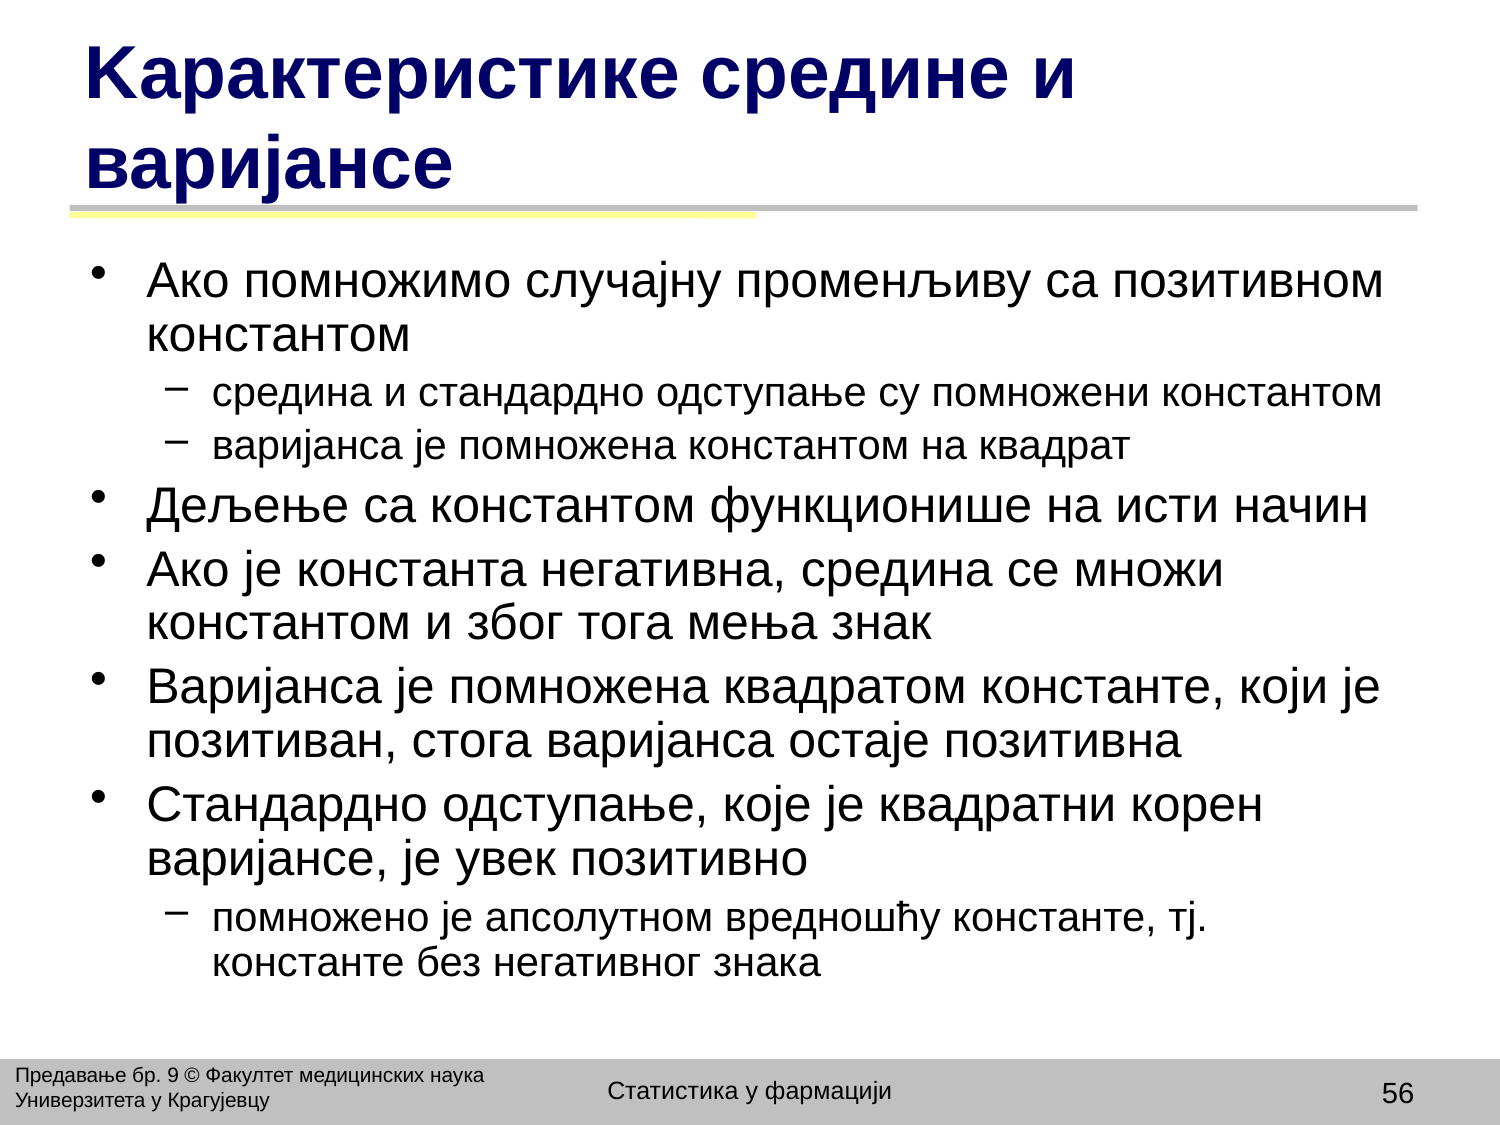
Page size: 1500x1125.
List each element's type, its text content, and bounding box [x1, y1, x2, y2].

footer Статистика у фармацији [512, 1066, 988, 1125]
slide_number 56 [1079, 1066, 1430, 1125]
list Aко помножимо случајну променљиву са позитивном константом средина и стандардно одступање су помножени константом варијанса је помножена константом на квадрат Дељење са константом функционише на исти начин Aко је константа негативна, средина се множи константом и због тога мења знак Варијанса је помножена квадратом константе, који је позитиван, стога варијанса остаје позитивна Стандардно одступање, које је квадратни корен варијансе, је увек позитивно помножено је апсолутном вредношћу константе, тј. константе без негативног знака [74, 246, 1426, 1023]
slide_number Предавање бр. 9 © Факултет медицинских наука Универзитета у Крагујевцу [0, 1053, 609, 1108]
title Kарактеристике средине и варијансе [69, 19, 1426, 208]
